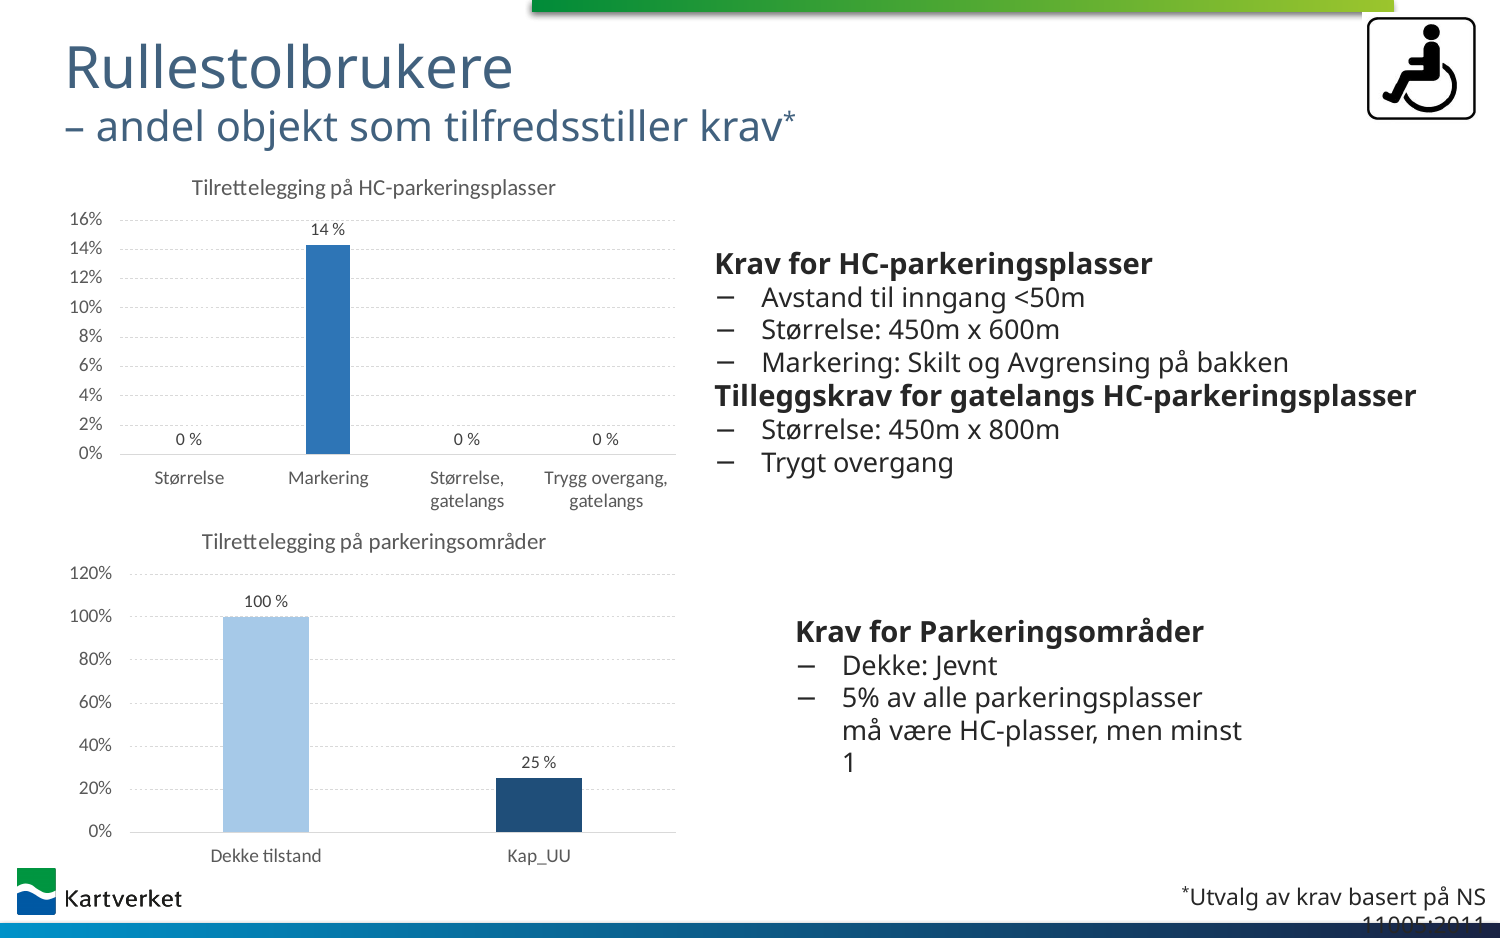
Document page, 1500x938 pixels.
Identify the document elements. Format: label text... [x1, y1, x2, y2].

picture [62, 166, 687, 519]
text_box Krav for HC-parkeringsplasser Avstand til inngang <50m Størrelse: 450m x 600m Markering: Skilt og Avgrensing på bakken Tilleggskrav for gatelangs HC-parkeringsplasser Størrelse: 450m x 800m Trygt overgang [699, 237, 1433, 485]
text_box Rullestolbrukere – andel objekt som tilfredsstiller krav* [49, 25, 1431, 158]
picture [1362, 12, 1481, 126]
picture [62, 520, 687, 874]
text_box Krav for Parkeringsområder Dekke: Jevnt 5% av alle parkeringsplasser må være HC-plasser, men minst 1 [780, 605, 1261, 786]
text_box *Utvalg av krav basert på NS 11005:2011 [1068, 873, 1500, 938]
